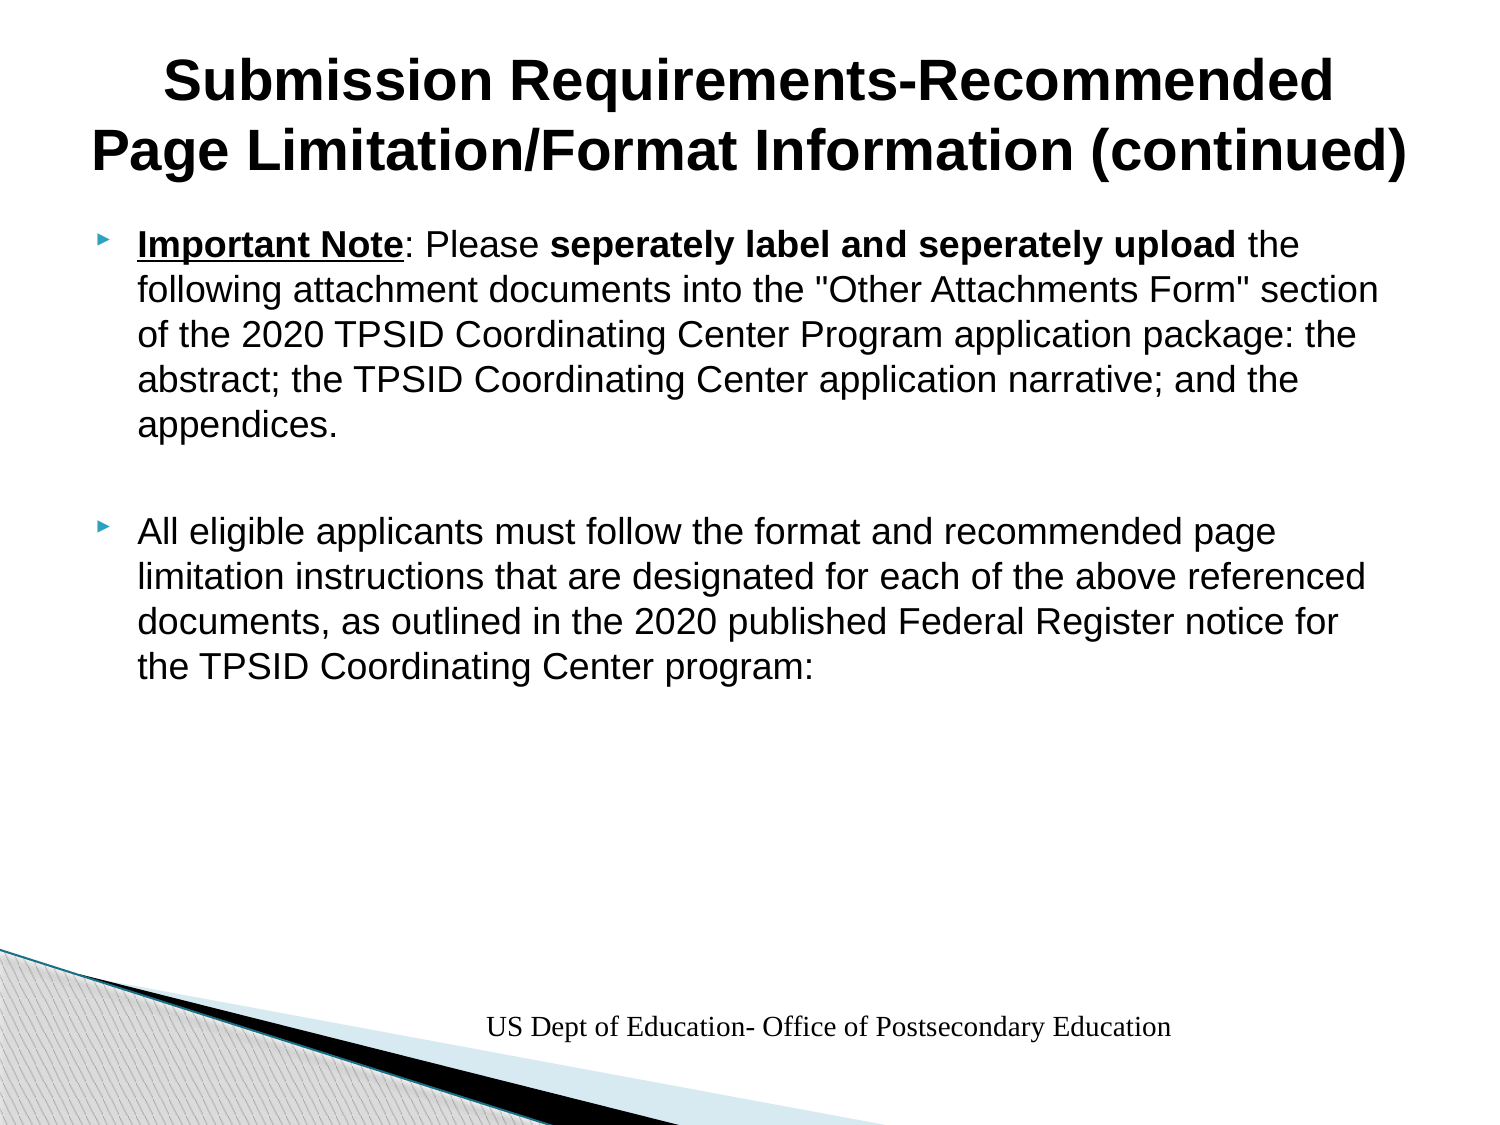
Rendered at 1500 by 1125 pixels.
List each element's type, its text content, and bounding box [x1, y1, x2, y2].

footer US Dept of Education- Office of Postsecondary Education [437, 987, 1188, 1050]
list Important Note: Please seperately label and seperately upload the following attachment documents into the "Other Attachments Form" section of the 2020 TPSID Coordinating Center Program application package: the abstract; the TPSID Coordinating Center application narrative; and the appendices. All eligible applicants must follow the format and recommended page limitation instructions that are designated for each of the above referenced documents, as outlined in the 2020 published Federal Register notice for the TPSID Coordinating Center program: [62, 212, 1413, 955]
title Submission Requirements-Recommended Page Limitation/Format Information (continued) [75, 24, 1425, 200]
